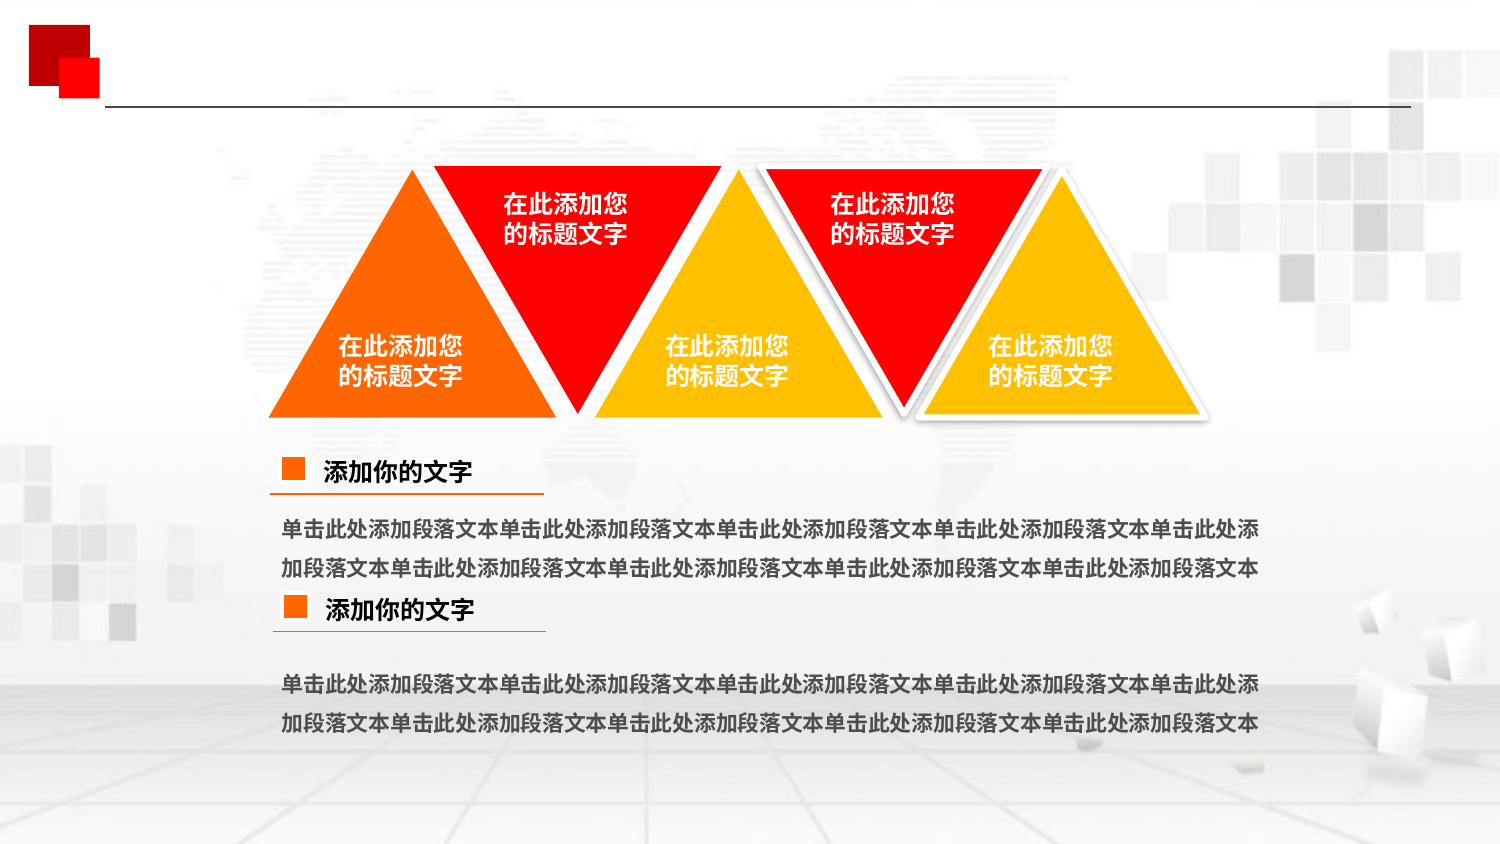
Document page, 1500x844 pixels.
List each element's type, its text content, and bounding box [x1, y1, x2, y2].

text_box 在此添加您的标题文字 [323, 323, 501, 398]
text_box 单击此处添加段落文本单击此处添加段落文本单击此处添加段落文本单击此处添加段落文本单击此处添加段落文本单击此处添加段落文本单击此处添加段落文本单击此处添加段落文本单击此处添加段落文本 [266, 494, 1294, 589]
text_box [280, 591, 310, 622]
text_box 添加你的文字 [308, 449, 488, 493]
text_box 单击此处添加段落文本单击此处添加段落文本单击此处添加段落文本单击此处添加段落文本单击此处添加段落文本单击此处添加段落文本单击此处添加段落文本单击此处添加段落文本单击此处添加段落文本 [266, 649, 1294, 744]
text_box 在此添加您的标题文字 [650, 323, 828, 398]
text_box [266, 167, 558, 420]
text_box [278, 453, 308, 484]
text_box 在此添加您的标题文字 [815, 181, 993, 256]
text_box [432, 163, 724, 417]
text_box [593, 167, 885, 420]
picture [0, 0, 1500, 844]
text_box 添加你的文字 [310, 589, 491, 630]
text_box [757, 162, 1051, 418]
text_box [915, 166, 1209, 421]
text_box 在此添加您的标题文字 [489, 181, 667, 256]
text_box 在此添加您的标题文字 [973, 323, 1151, 398]
